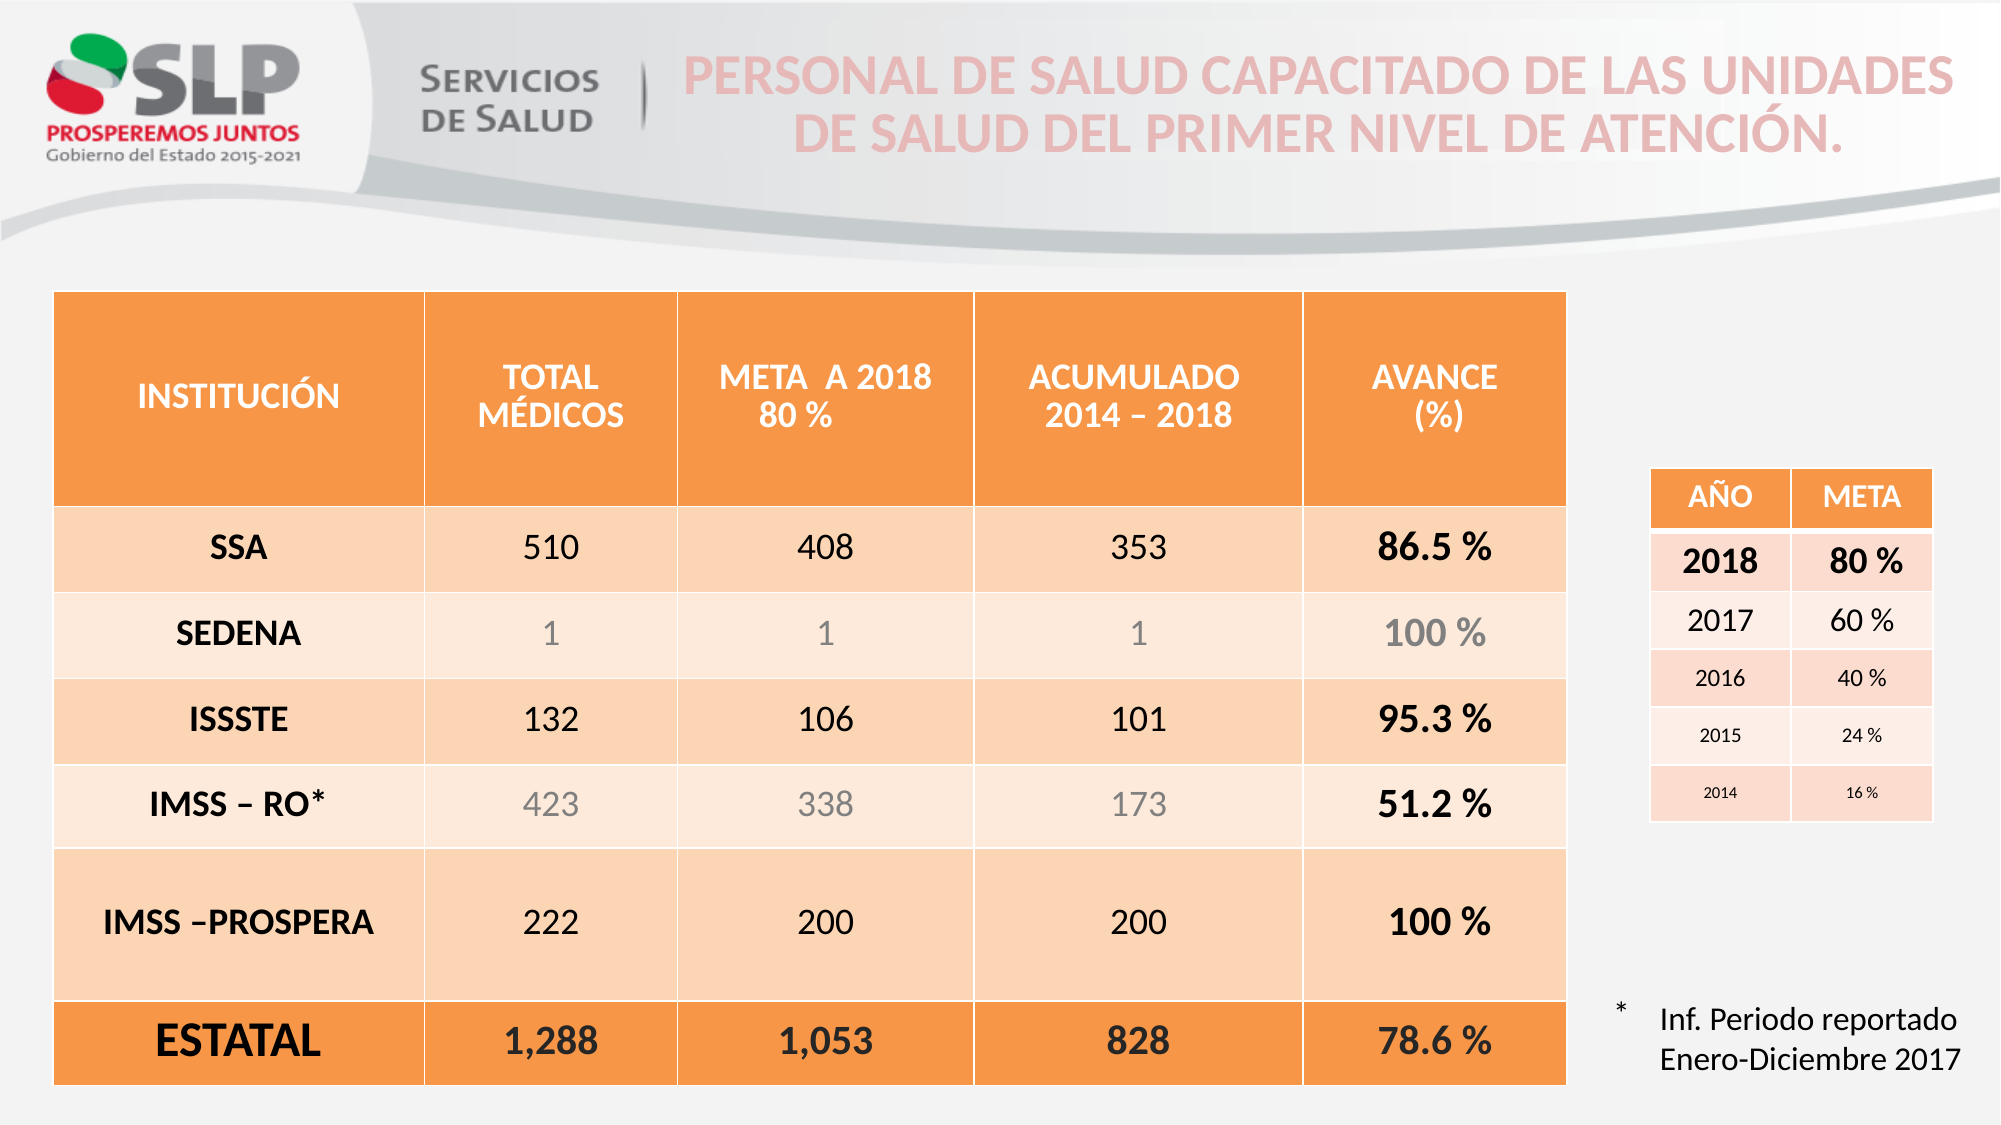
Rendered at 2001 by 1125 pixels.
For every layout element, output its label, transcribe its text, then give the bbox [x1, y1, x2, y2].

table_cell 86.5 % [1304, 507, 1566, 592]
table_cell 408 [678, 507, 973, 592]
table_header AVANCE (%) [1304, 292, 1566, 506]
table_cell 828 [975, 1002, 1302, 1085]
table_cell 1,053 [678, 1002, 973, 1085]
table_header META A 2018 80 % [678, 292, 973, 506]
table_cell 510 [425, 507, 677, 592]
table_cell 95.3 % [1304, 679, 1566, 764]
table_header INSTITUCIÓN [54, 292, 424, 506]
table_cell 2016 [1651, 650, 1790, 706]
table_cell 353 [975, 507, 1302, 592]
table_cell 60 % [1792, 592, 1932, 648]
table_cell IMSS –PROSPERA [54, 849, 424, 1000]
table_header META [1792, 469, 1932, 528]
table_cell 100 % [1304, 849, 1566, 1000]
text_box Inf. Periodo reportado Enero-Diciembre 2017 [1598, 989, 1985, 1085]
table_cell 106 [678, 679, 973, 764]
table_cell 80 % [1792, 534, 1932, 591]
table_header TOTAL MÉDICOS [425, 292, 677, 506]
table_header ACUMULADO 2014 – 2018 [975, 292, 1302, 506]
table_cell 173 [975, 766, 1302, 847]
table_cell 200 [678, 849, 973, 1000]
table_cell 51.2 % [1304, 766, 1566, 847]
table_cell 1 [975, 593, 1302, 678]
table_cell 100 % [1304, 593, 1566, 678]
table_cell 40 % [1792, 650, 1932, 706]
table_cell 1 [425, 593, 677, 678]
table_cell 78.6 % [1304, 1002, 1566, 1085]
table_cell 1,288 [425, 1002, 677, 1085]
table_cell 2015 [1651, 708, 1790, 764]
table_cell 24 % [1792, 708, 1932, 764]
table_cell 338 [678, 766, 973, 847]
table_cell 2014 [1651, 766, 1790, 821]
table_cell 101 [975, 679, 1302, 764]
table_cell SEDENA [54, 593, 424, 678]
table_cell 222 [425, 849, 677, 1000]
table_cell 200 [975, 849, 1302, 1000]
table_cell ISSSTE [54, 679, 424, 764]
table_cell ESTATAL [54, 1002, 424, 1085]
table_cell IMSS – RO* [54, 766, 424, 847]
table_header AÑO [1651, 469, 1790, 528]
table_cell 16 % [1792, 766, 1932, 821]
table_cell 423 [425, 766, 677, 847]
table_cell 1 [678, 593, 973, 678]
table_cell SSA [54, 507, 424, 592]
picture [0, 0, 2001, 1125]
text_box [491, 90, 666, 156]
table_cell 2017 [1651, 592, 1790, 648]
table_cell 132 [425, 679, 677, 764]
table_cell 2018 [1651, 534, 1790, 591]
list PERSONAL DE SALUD CAPACITADO DE LAS UNIDADES DE SALUD DEL PRIMER NIVEL DE ATENCIÓN. [670, 19, 1969, 199]
